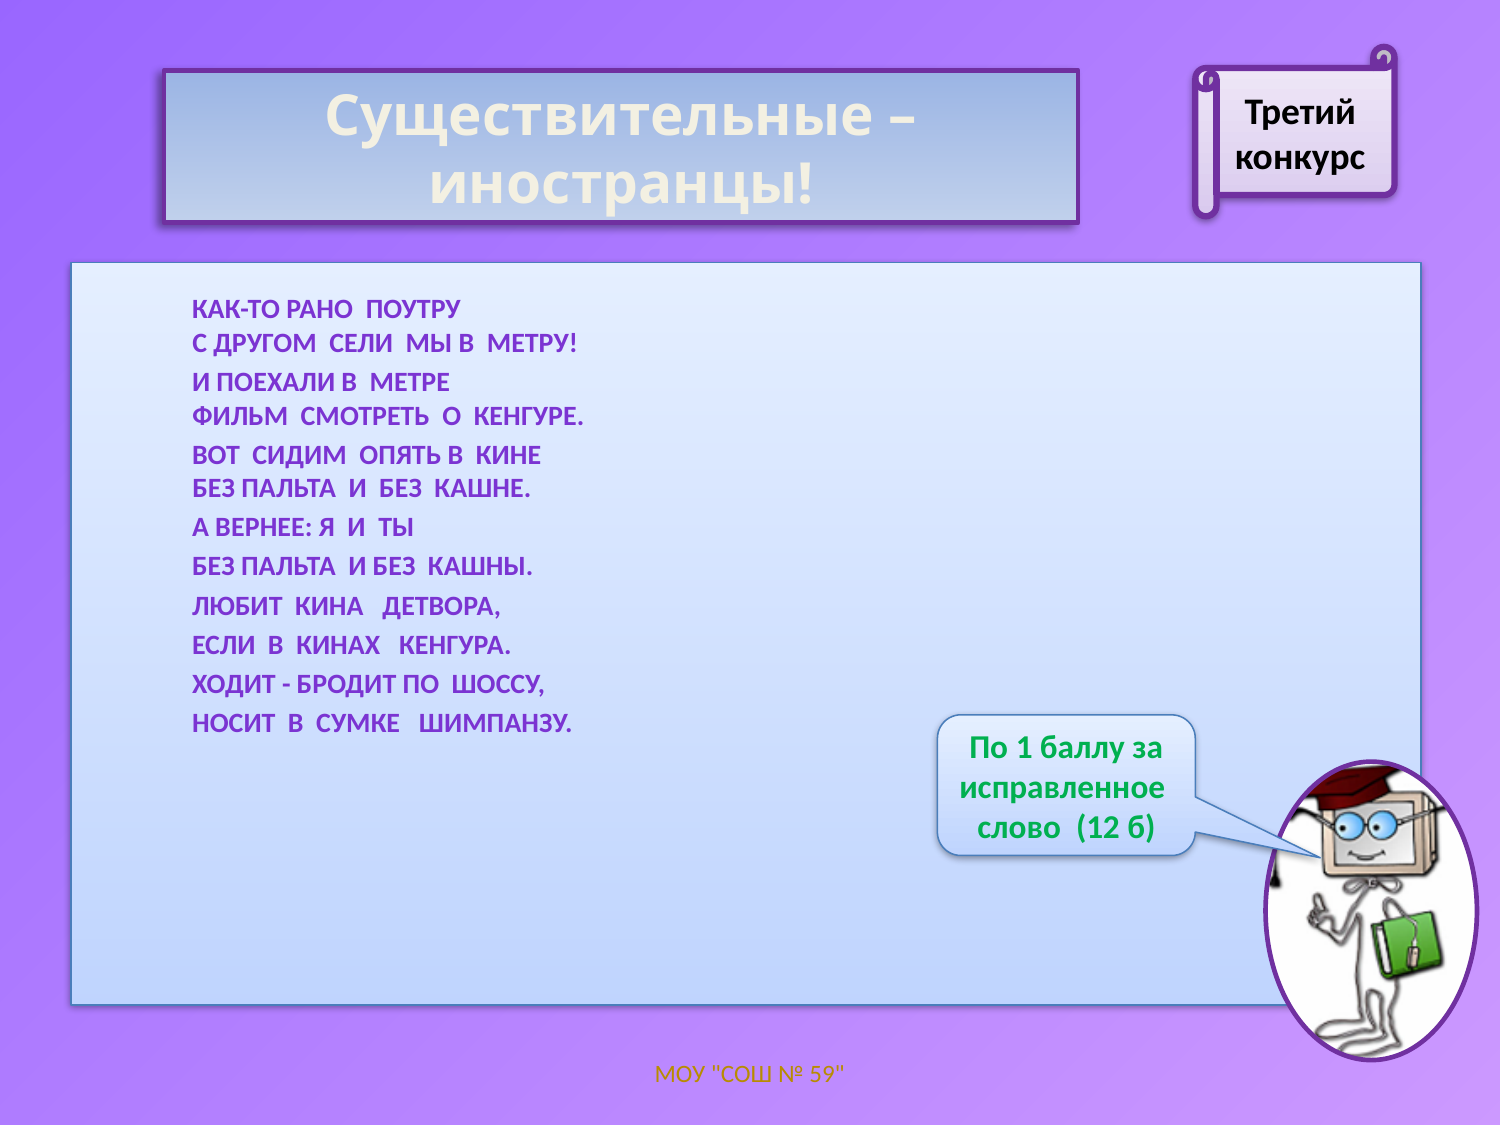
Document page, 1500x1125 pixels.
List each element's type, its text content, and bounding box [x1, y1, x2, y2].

picture [1265, 761, 1478, 1061]
title Существительные – иностранцы! [164, 70, 1079, 223]
list Как-то рано поутру С другом сели мы в метру! И поехали в метре Фильм смотреть о кенгуре. Вот сидим опять в кине Без пальта и без кашне. А вернее: я и ты Без пальта и без кашны. Любит кина детвора, Если в кинах кенгура. Ходит - бродит по шоссу, Носит в сумке шимпанзу. [70, 262, 1422, 1006]
footer МОУ "СОШ № 59" [512, 1042, 988, 1103]
text_box По 1 баллу за исправленное слово (12 б) [936, 714, 1260, 857]
text_box Третий конкурс [1194, 46, 1396, 218]
